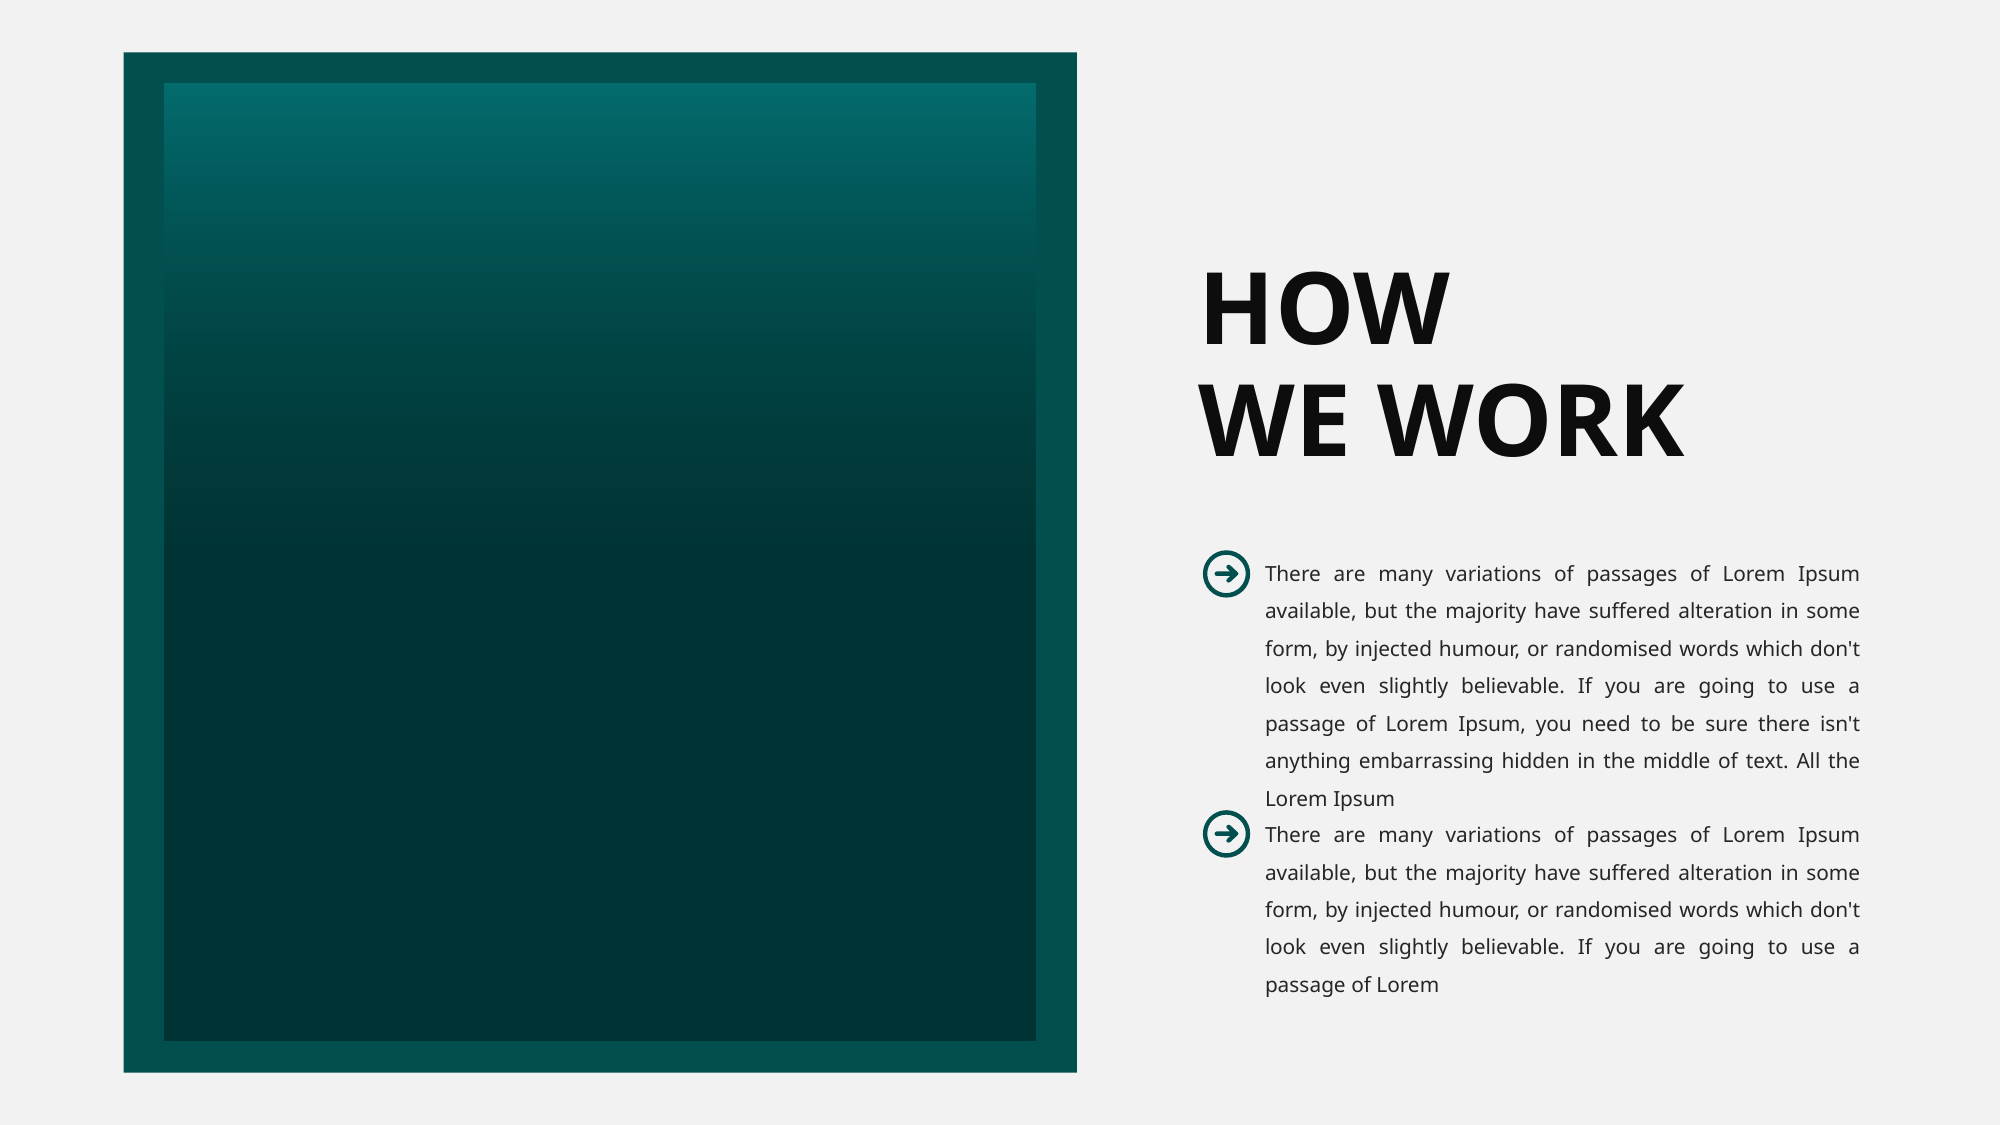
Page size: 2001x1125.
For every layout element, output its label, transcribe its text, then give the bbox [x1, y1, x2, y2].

text_box There are many variations of passages of Lorem Ipsum available, but the majority have suffered alteration in some form, by injected humour, or randomised words which don't look even slightly believable. If you are going to use a passage of Lorem Ipsum, you need to be sure there isn't anything embarrassing hidden in the middle of text. All the Lorem Ipsum [1250, 540, 1875, 802]
text_box There are many variations of passages of Lorem Ipsum available, but the majority have suffered alteration in some form, by injected humour, or randomised words which don't look even slightly believable. If you are going to use a passage of Lorem [1250, 802, 1875, 1004]
text_box [1202, 810, 1251, 858]
text_box WE WORK [1184, 349, 1906, 484]
text_box [123, 51, 1078, 1074]
picture [165, 83, 1036, 1042]
text_box HOW [1184, 237, 1906, 349]
text_box [1202, 550, 1251, 598]
